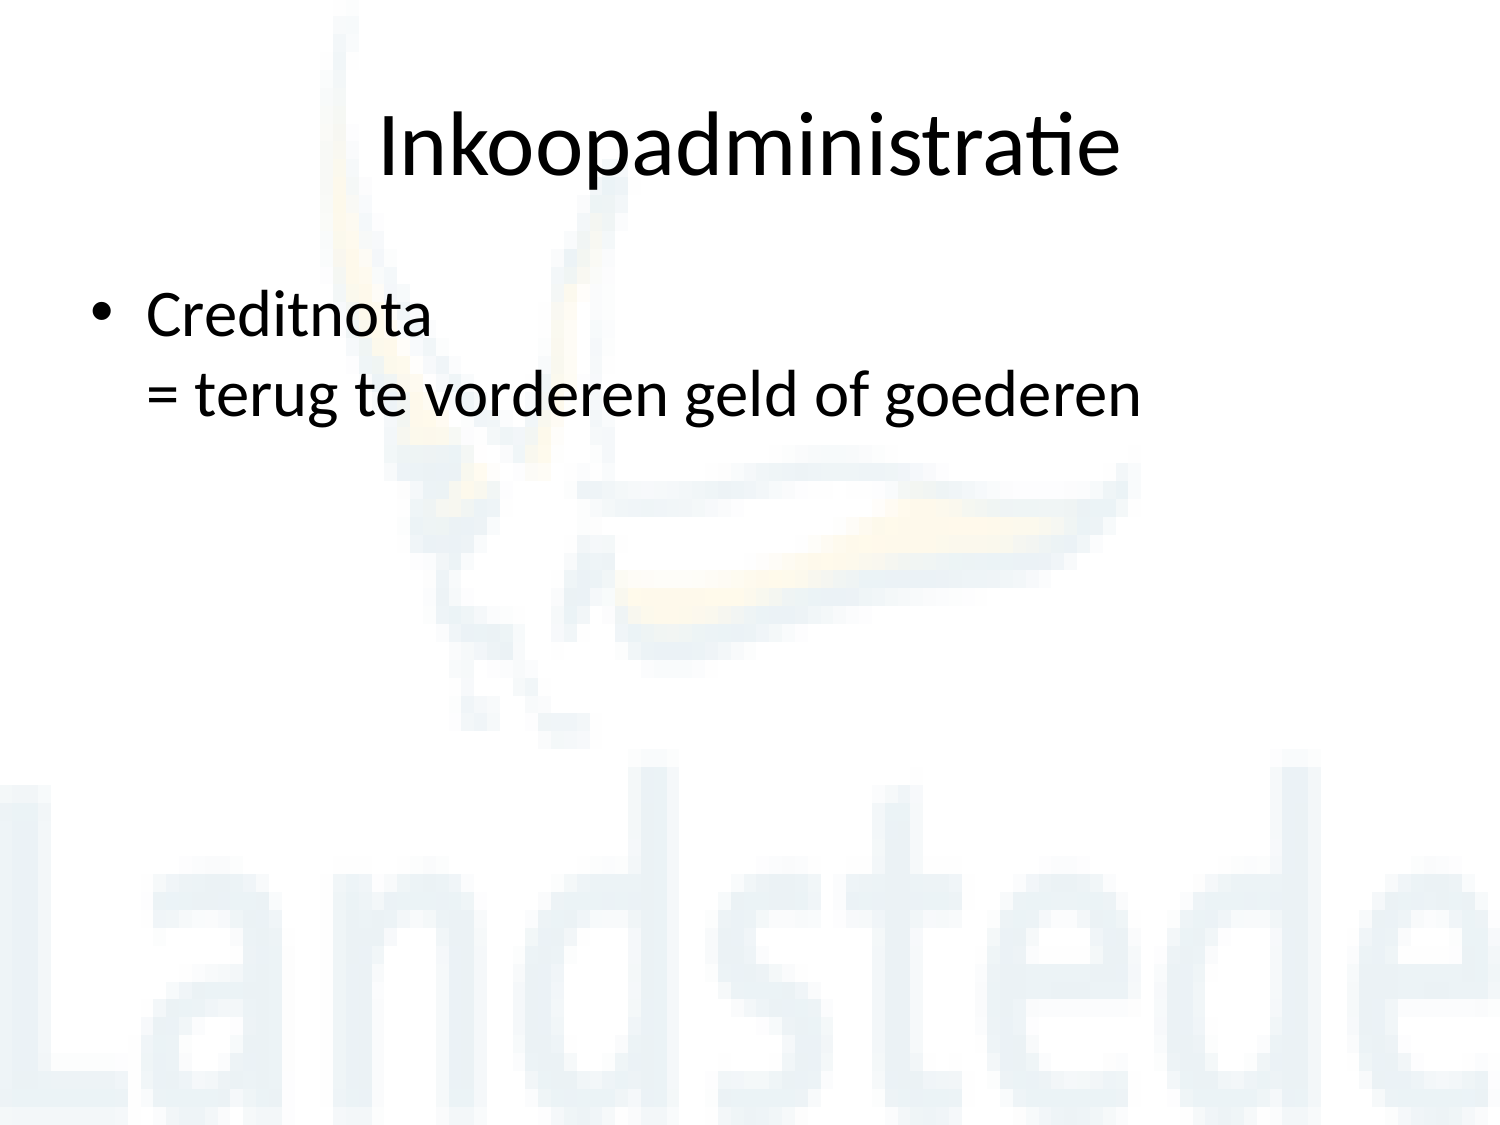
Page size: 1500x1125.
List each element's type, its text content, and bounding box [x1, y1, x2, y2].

title Inkoopadministratie [75, 45, 1425, 233]
list Creditnota = terug te vorderen geld of goederen [75, 262, 1425, 1005]
